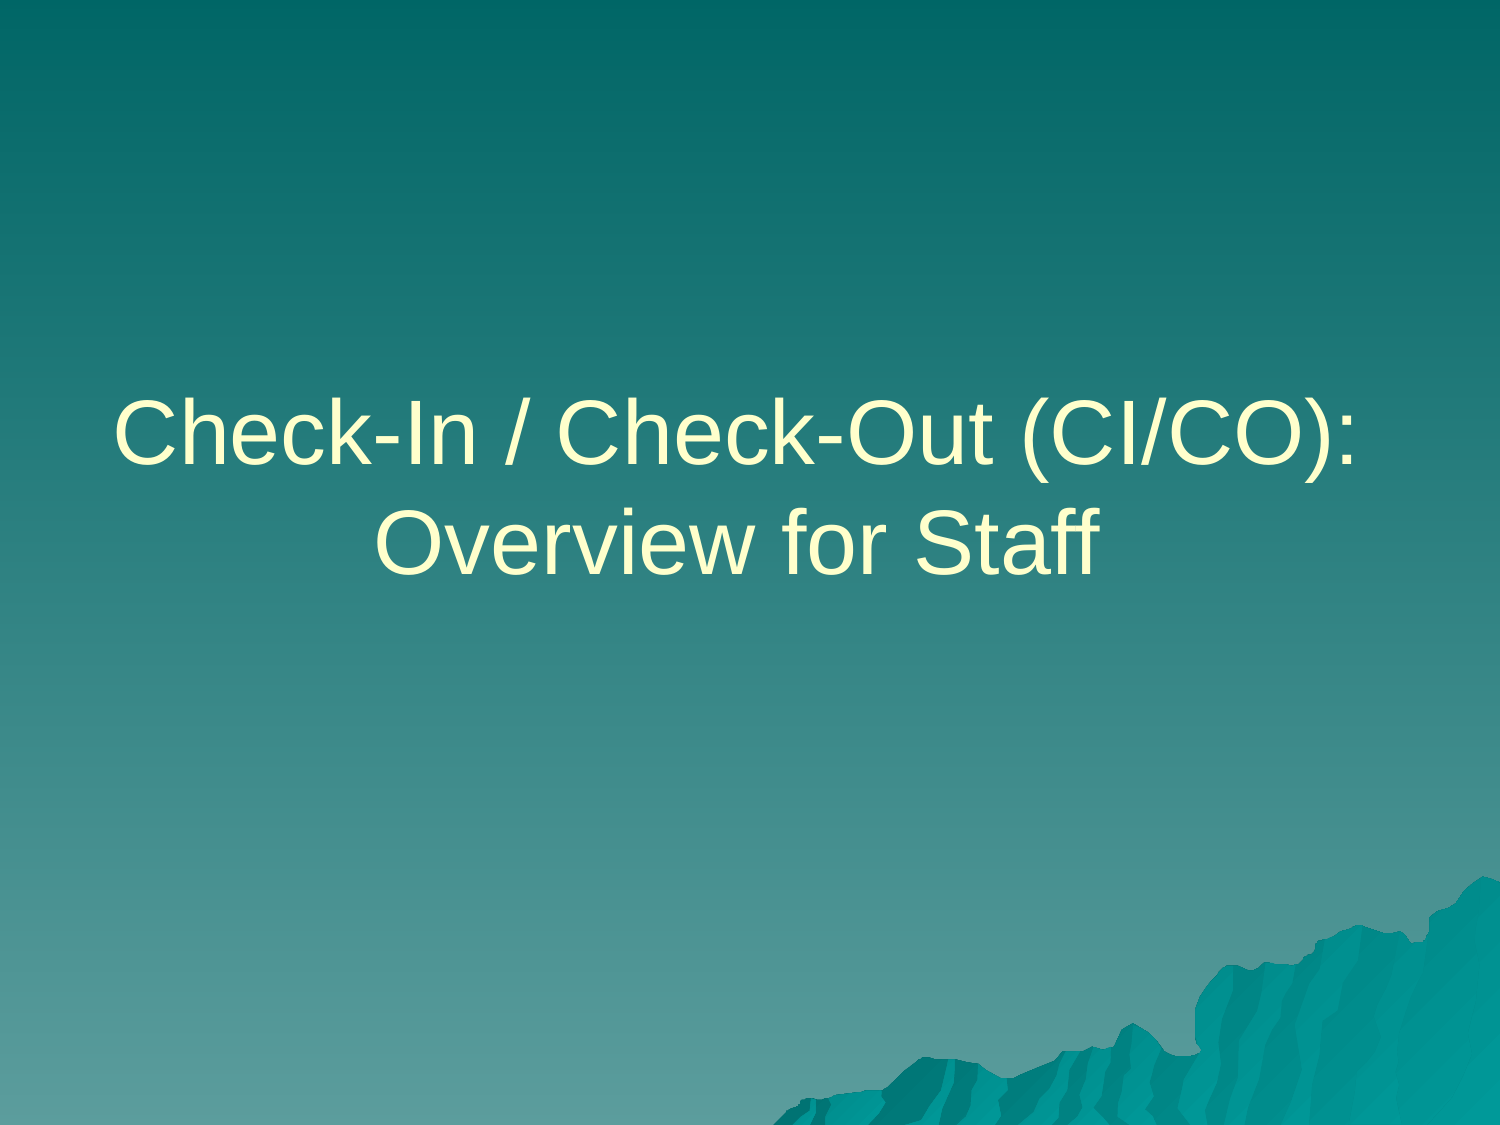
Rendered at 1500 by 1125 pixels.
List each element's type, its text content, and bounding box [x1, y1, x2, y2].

title Check-In / Check-Out (CI/CO): Overview for Staff [49, 237, 1426, 601]
subtitle [149, 399, 1163, 751]
